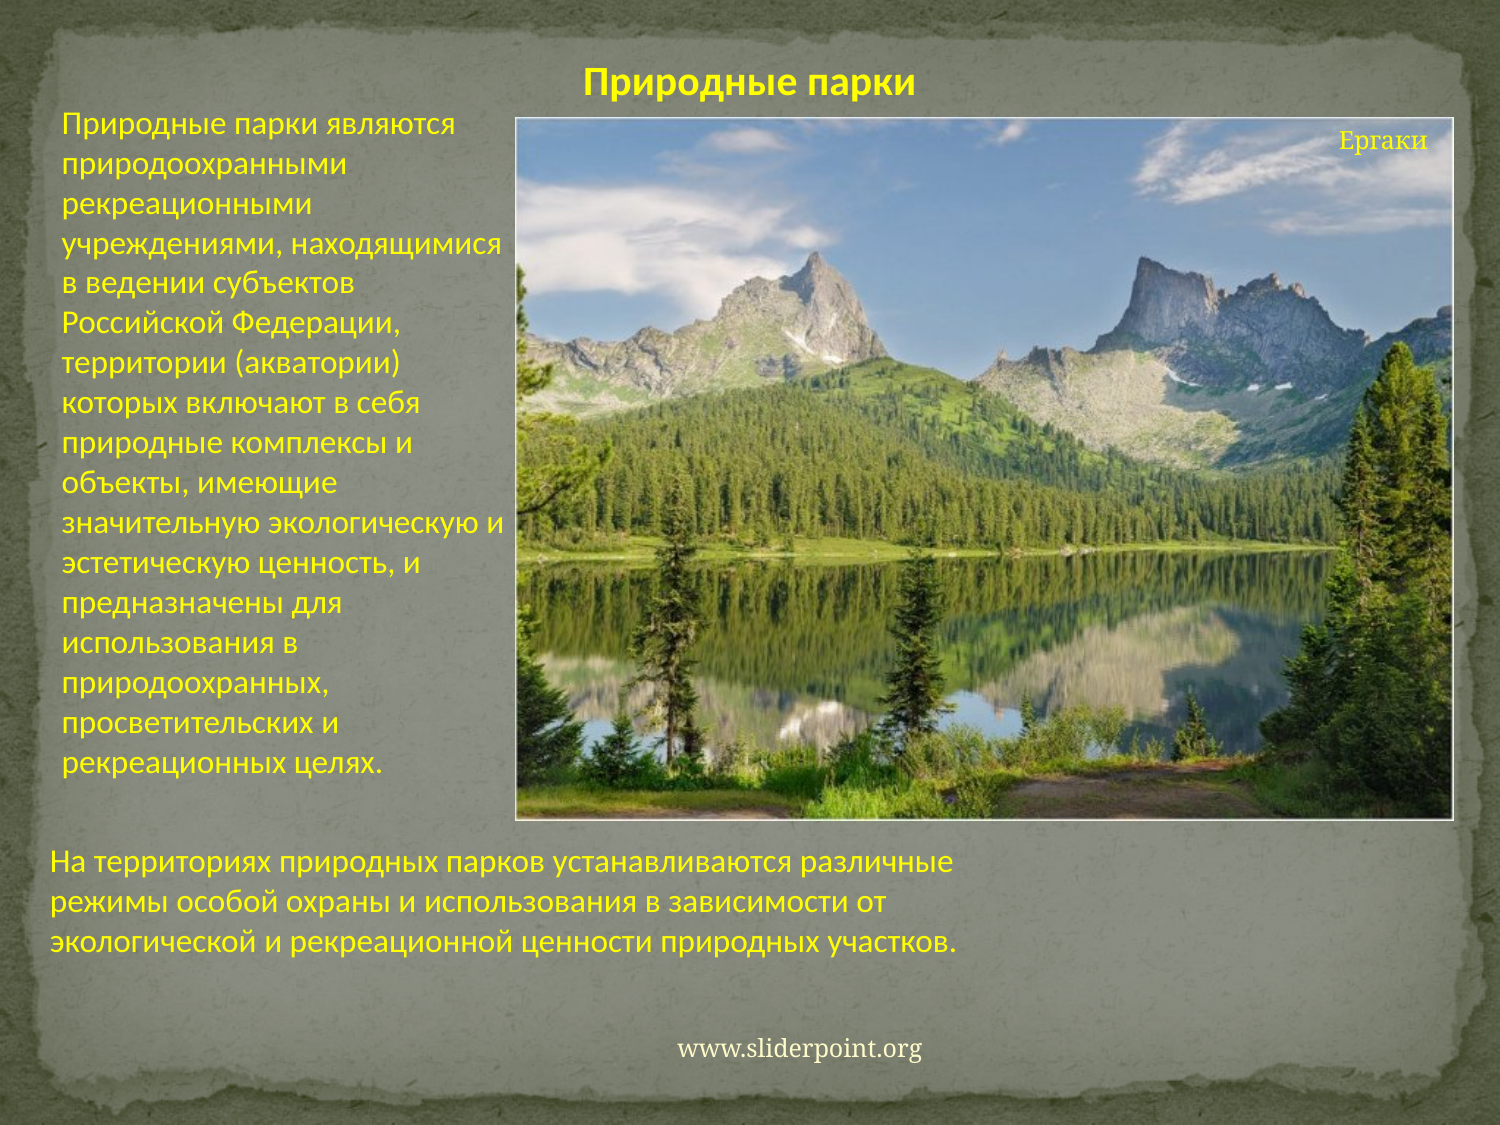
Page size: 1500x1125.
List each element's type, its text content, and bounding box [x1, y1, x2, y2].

footer www.sliderpoint.org [350, 1017, 938, 1081]
text_box Природные парки являются природоохранными рекреационными учреждениями, находящимися в ведении субъектов Российской Федерации, территории (акватории) которых включают в себя природные комплексы и объекты, имеющие значительную экологическую и эстетическую ценность, и предназначены для использования в природоохранных, просветительских и рекреационных целях. [46, 93, 539, 788]
text_box На территориях природных парков устанавливаются различные режимы особой охраны и использования в зависимости от экологической и рекреационной ценности природных участков. [35, 831, 1008, 967]
text_box Природные парки [158, 46, 1342, 106]
picture [515, 117, 1454, 821]
